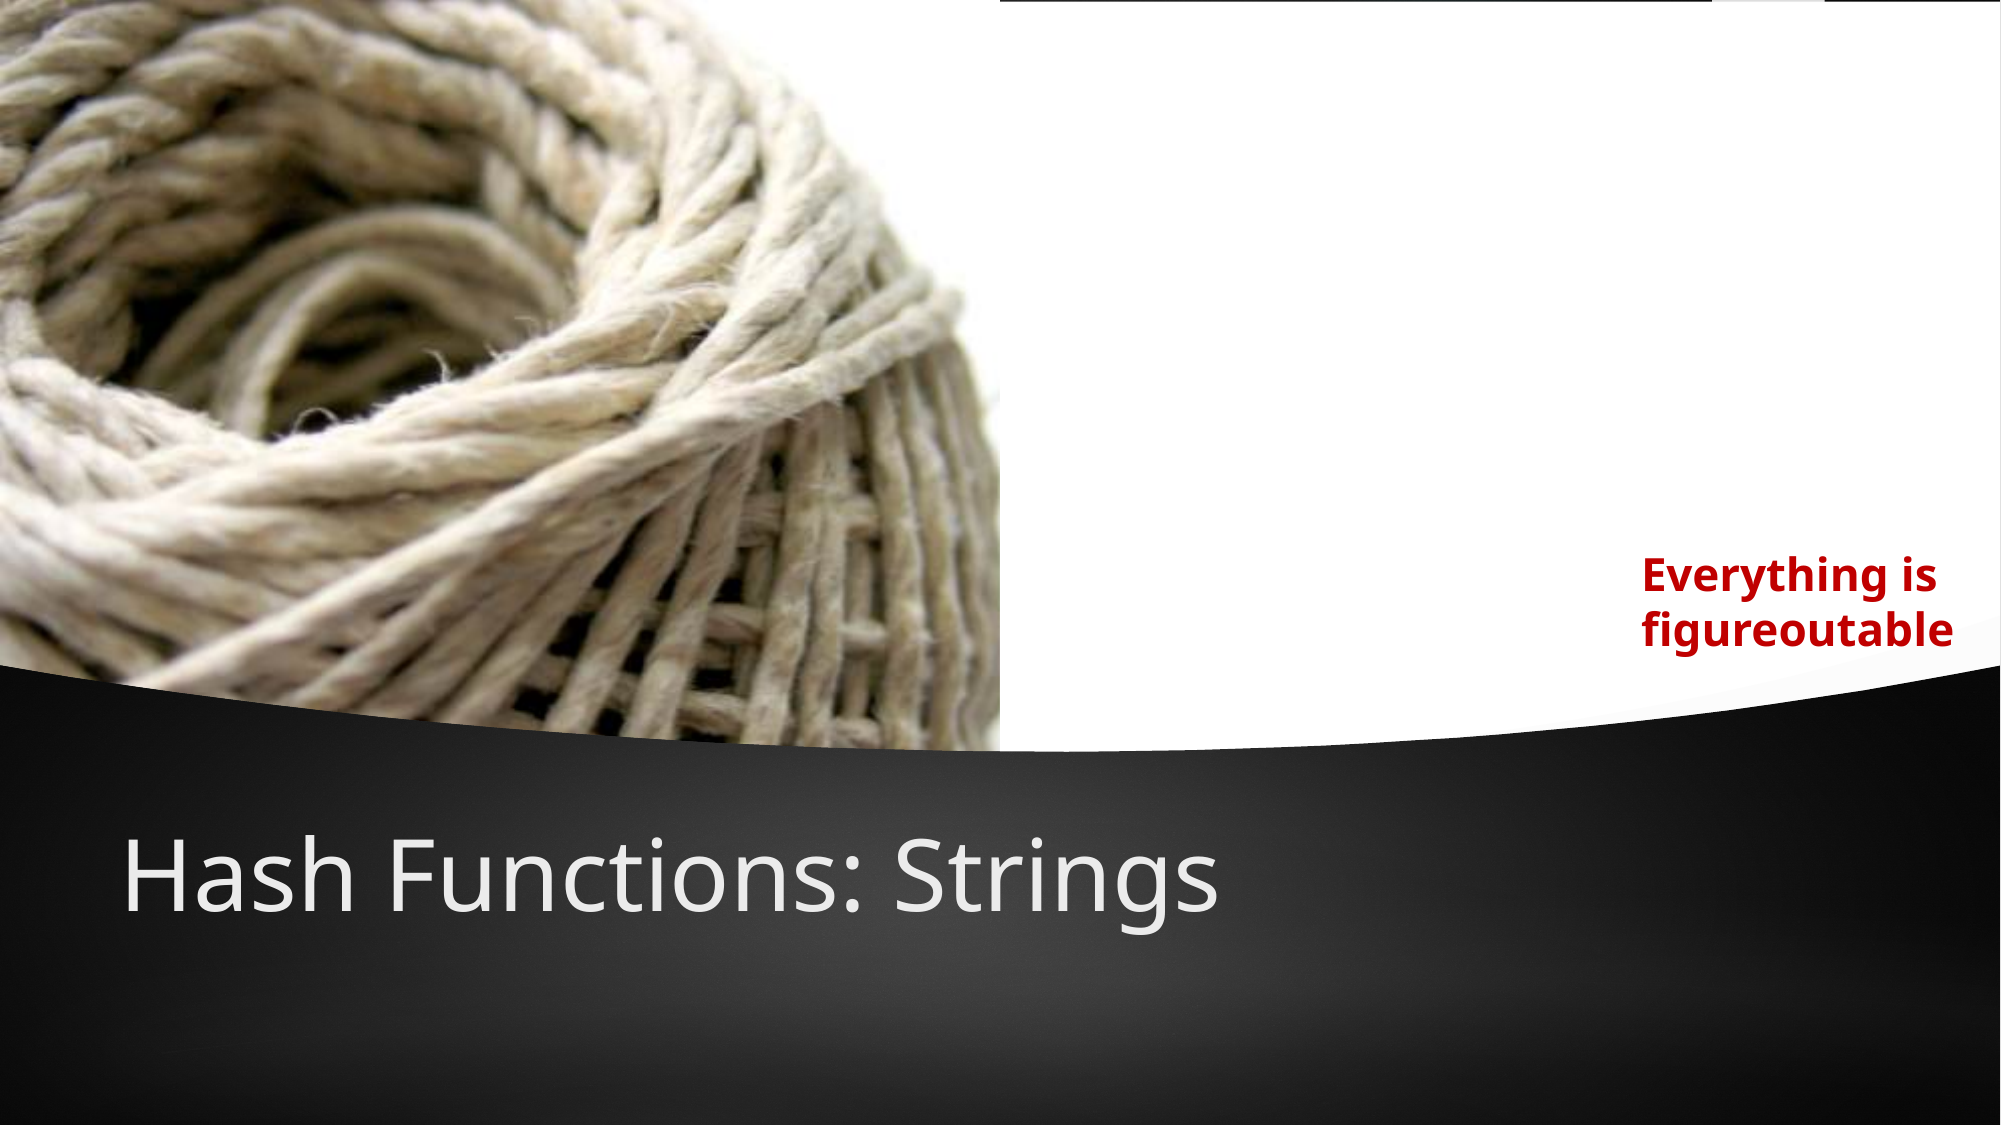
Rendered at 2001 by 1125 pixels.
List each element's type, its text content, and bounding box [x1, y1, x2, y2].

title Hash Functions: Strings [104, 796, 1812, 939]
picture [0, 0, 2000, 824]
text_box [0, 762, 2000, 1125]
